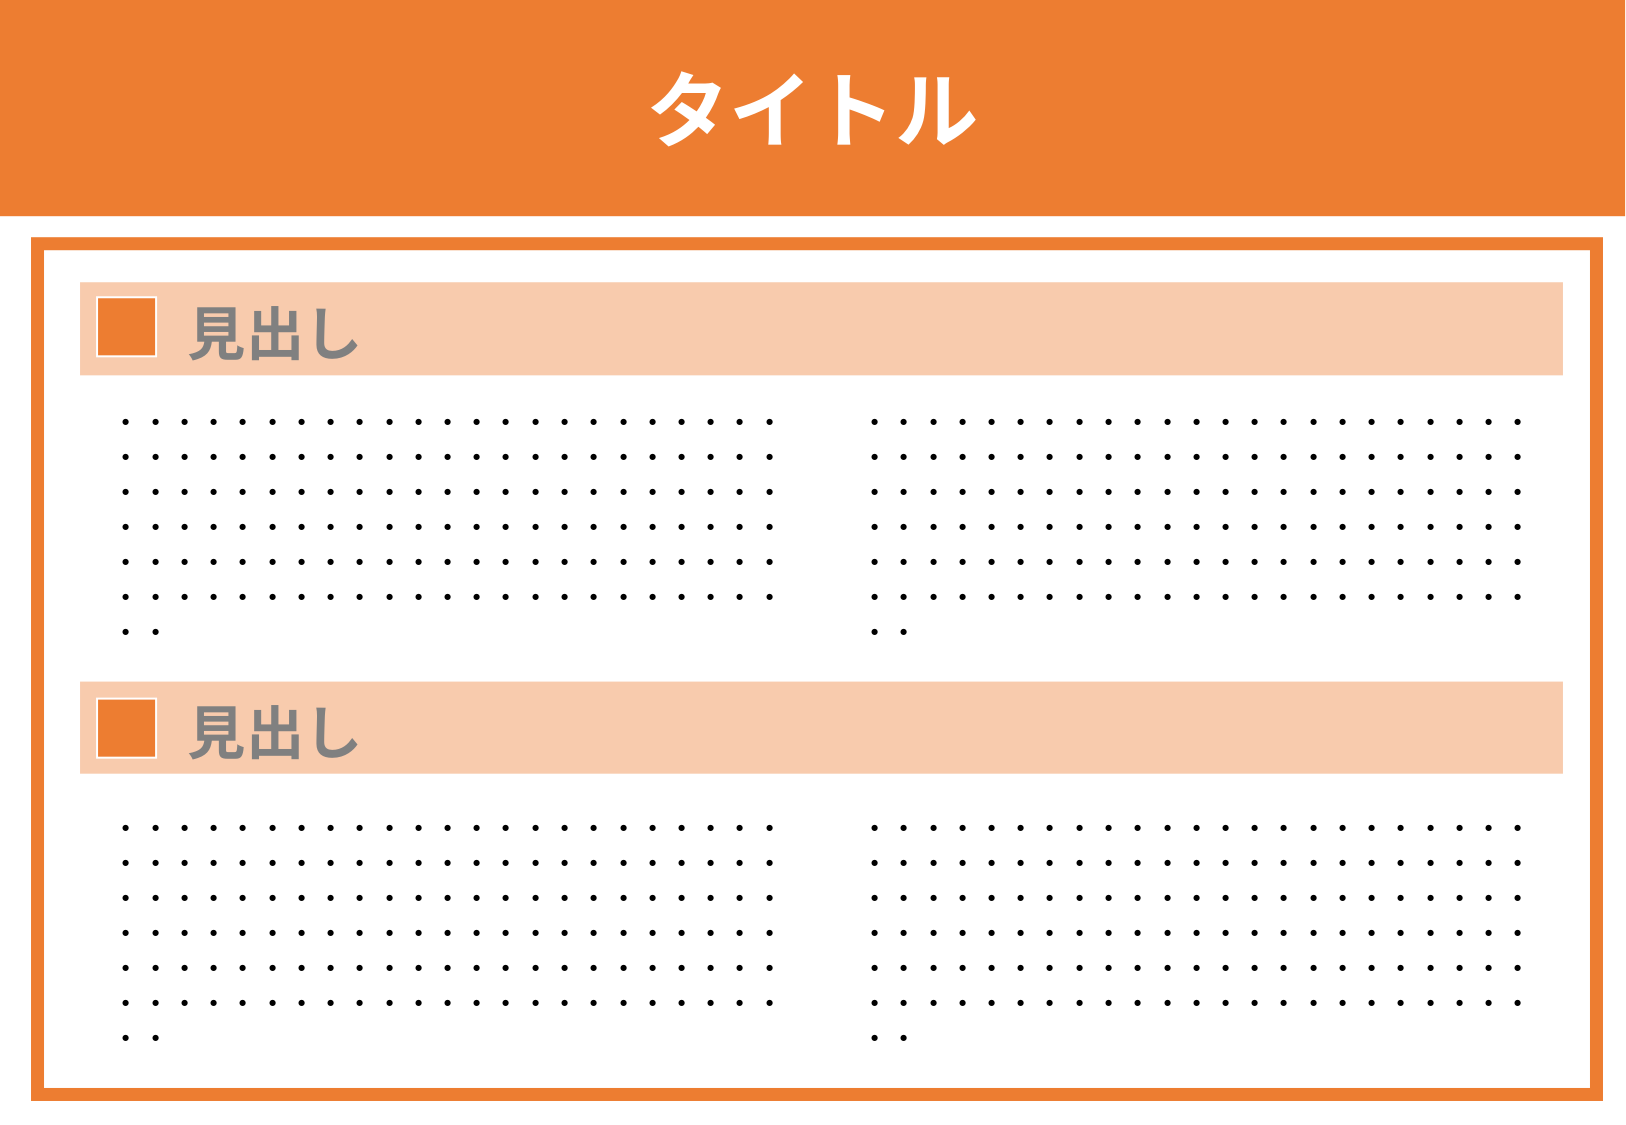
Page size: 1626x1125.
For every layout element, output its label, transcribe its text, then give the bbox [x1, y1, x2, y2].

text_box ・・・・・・・・・・・・・・・・・・・・・・・・・・・・・・・・・・・・・・・・・・・・・・・・・・・・・・・・・・・・・・・・・・・・・・・・・・・・・・・・・・・・・・・・・・・・・・・・・・・・・・・・・・・・・・・・・・・・・・・・・・・・・・・・・・・・・・・・・・・・ [97, 803, 813, 1063]
text_box 見出し [173, 688, 1540, 774]
picture [0, 0, 1626, 1125]
text_box ・・・・・・・・・・・・・・・・・・・・・・・・・・・・・・・・・・・・・・・・・・・・・・・・・・・・・・・・・・・・・・・・・・・・・・・・・・・・・・・・・・・・・・・・・・・・・・・・・・・・・・・・・・・・・・・・・・・・・・・・・・・・・・・・・・・・・・・・・・・・ [845, 803, 1562, 1063]
text_box 見出し [173, 290, 1540, 375]
text_box ・・・・・・・・・・・・・・・・・・・・・・・・・・・・・・・・・・・・・・・・・・・・・・・・・・・・・・・・・・・・・・・・・・・・・・・・・・・・・・・・・・・・・・・・・・・・・・・・・・・・・・・・・・・・・・・・・・・・・・・・・・・・・・・・・・・・・・・・・・・・ [845, 397, 1562, 657]
text_box ・・・・・・・・・・・・・・・・・・・・・・・・・・・・・・・・・・・・・・・・・・・・・・・・・・・・・・・・・・・・・・・・・・・・・・・・・・・・・・・・・・・・・・・・・・・・・・・・・・・・・・・・・・・・・・・・・・・・・・・・・・・・・・・・・・・・・・・・・・・・ [97, 397, 813, 657]
text_box タイトル [318, 50, 1307, 166]
